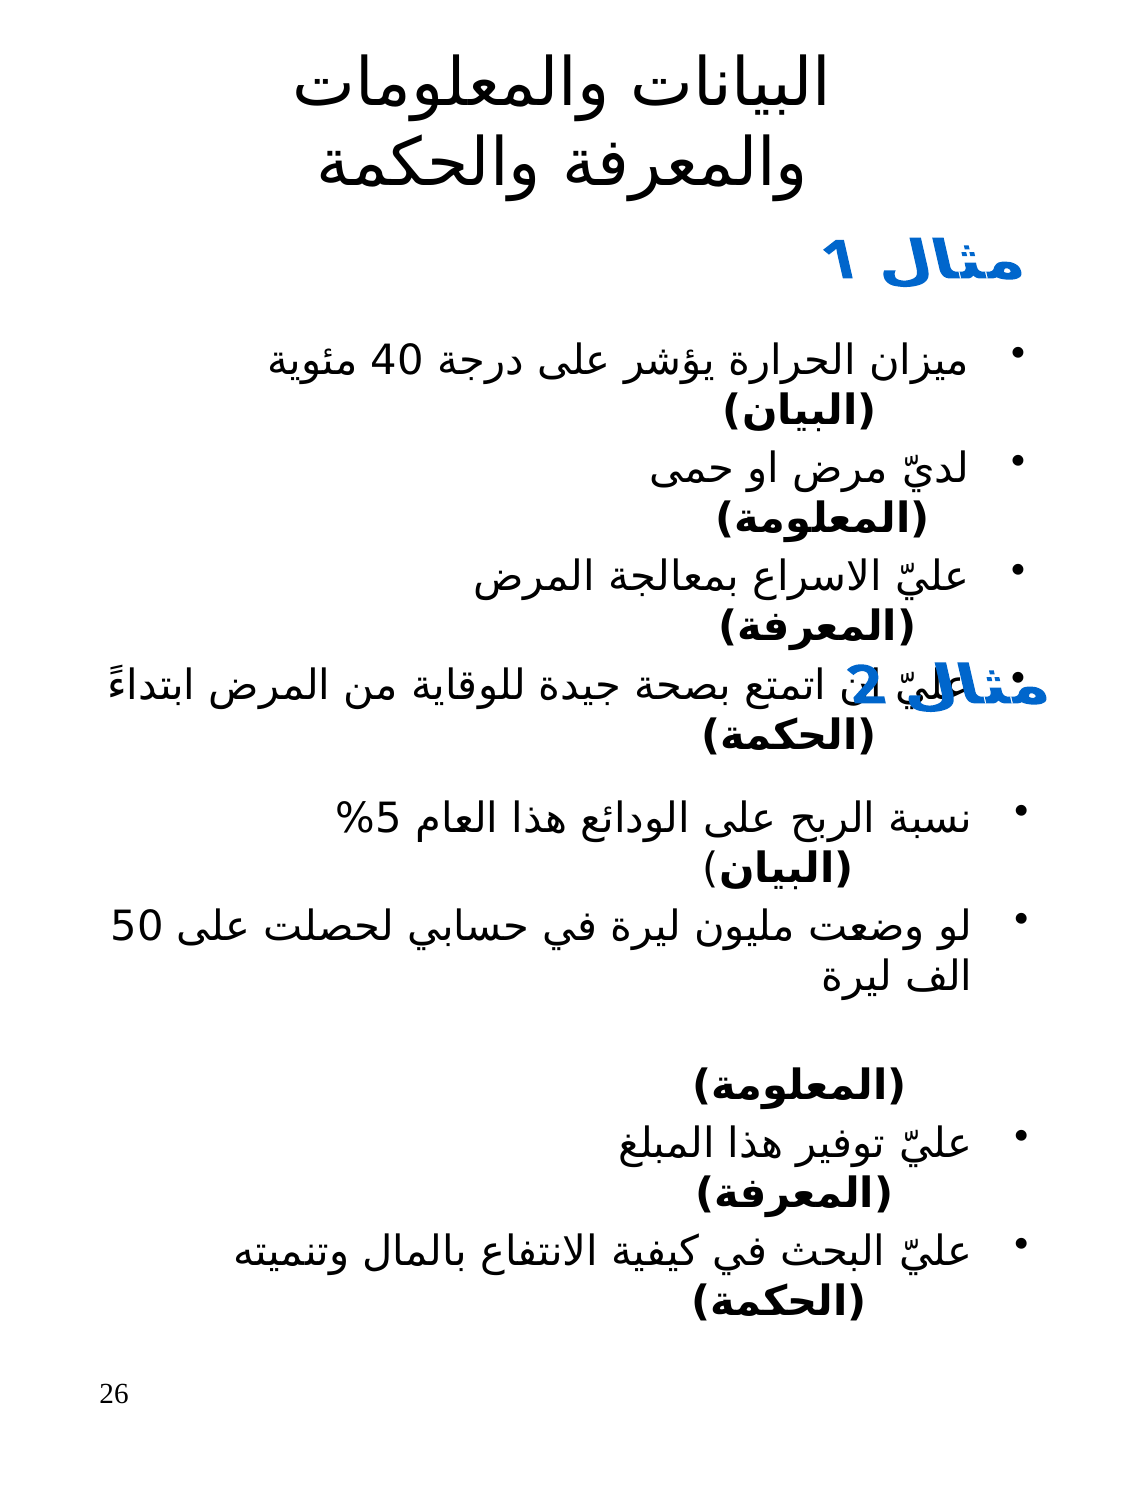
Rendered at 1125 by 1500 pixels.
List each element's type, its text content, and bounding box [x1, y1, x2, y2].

text_box نسبة الربح على الودائع هذا العام 5% (البيان) لو وضعت مليون ليرة في حسابي لحصلت على 50 الف ليرة (المعلومة) عليّ توفير هذا المبلغ (المعرفة) عليّ البحث في كيفية الانتفاع بالمال وتنميته (الحكمة) [87, 783, 1044, 1100]
title البيانات والمعلومات والمعرفة والحكمة [84, 37, 1041, 201]
list ميزان الحرارة يؤشر على درجة 40 مئوية (البيان) لديّ مرض او حمى (المعلومة) عليّ الاسراع بمعالجة المرض (المعرفة) عليّ ان اتمتع بصحة جيدة للوقاية من المرض ابتداءً (الحكمة) [84, 324, 1041, 642]
slide_number 26 [84, 1366, 319, 1467]
